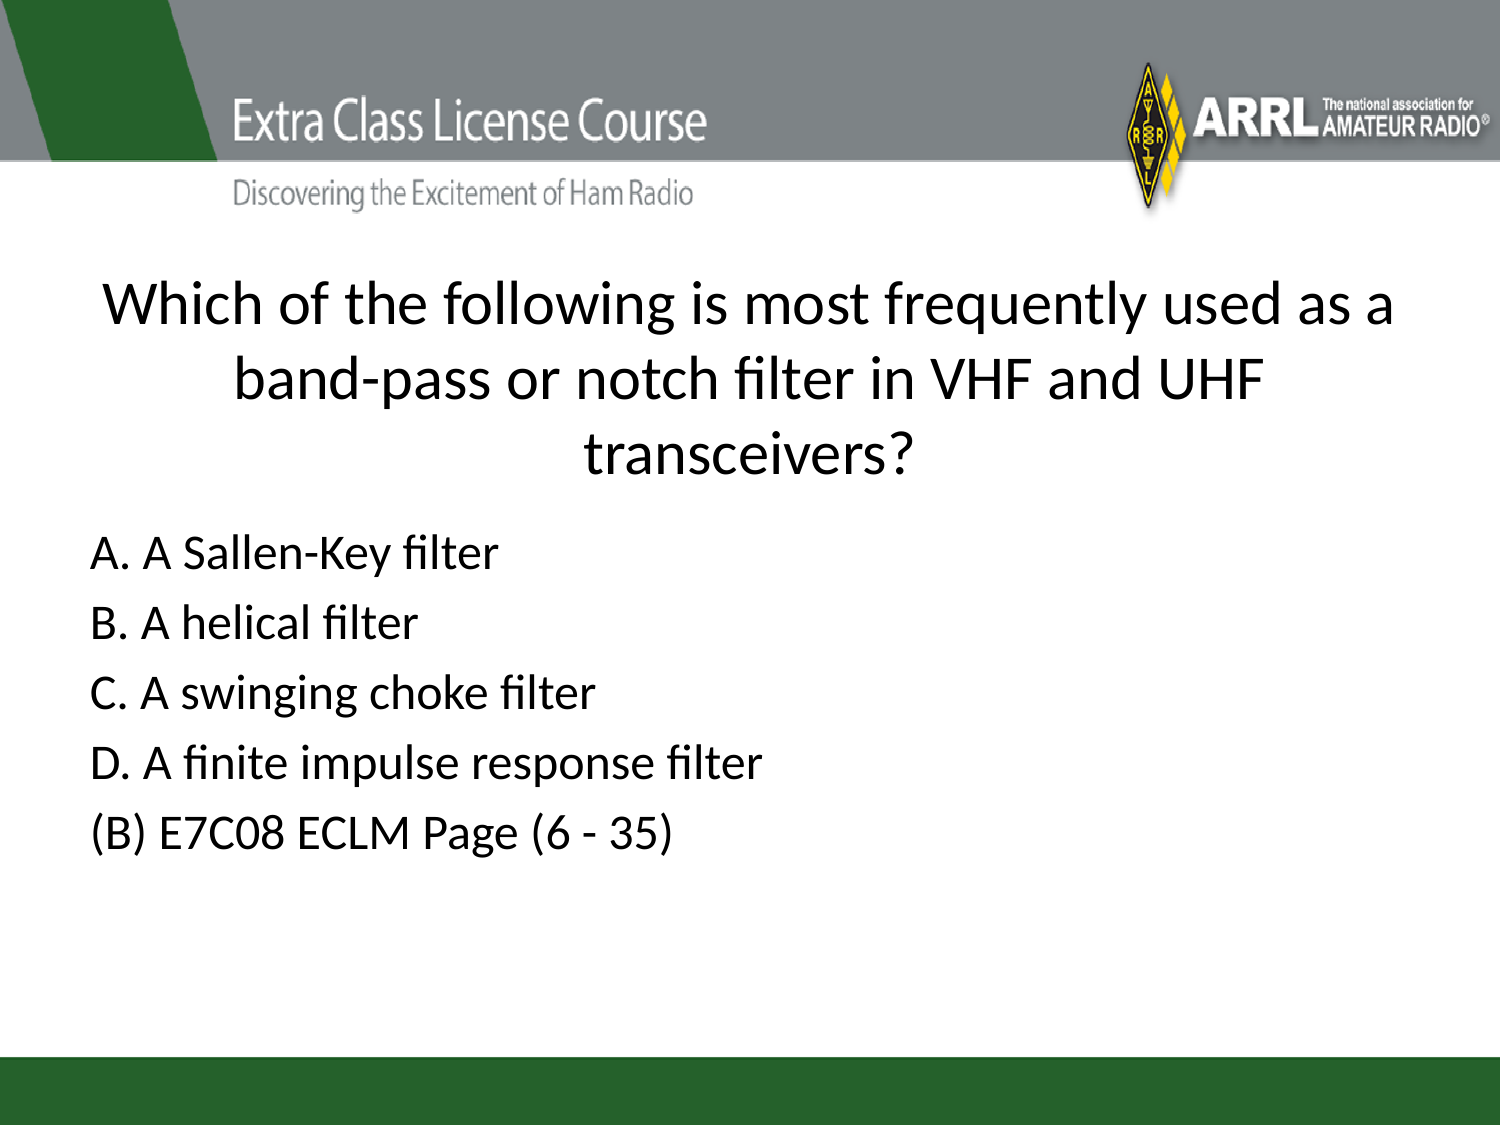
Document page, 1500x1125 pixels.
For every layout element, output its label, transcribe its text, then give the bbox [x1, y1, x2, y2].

list A. A Sallen-Key filter B. A helical filter C. A swinging choke filter D. A finite impulse response filter (B) E7C08 ECLM Page (6 - 35) [75, 512, 1425, 1005]
title Which of the following is most frequently used as a band-pass or notch filter in VHF and UHF transceivers? [75, 254, 1425, 435]
picture [0, 0, 1500, 1125]
